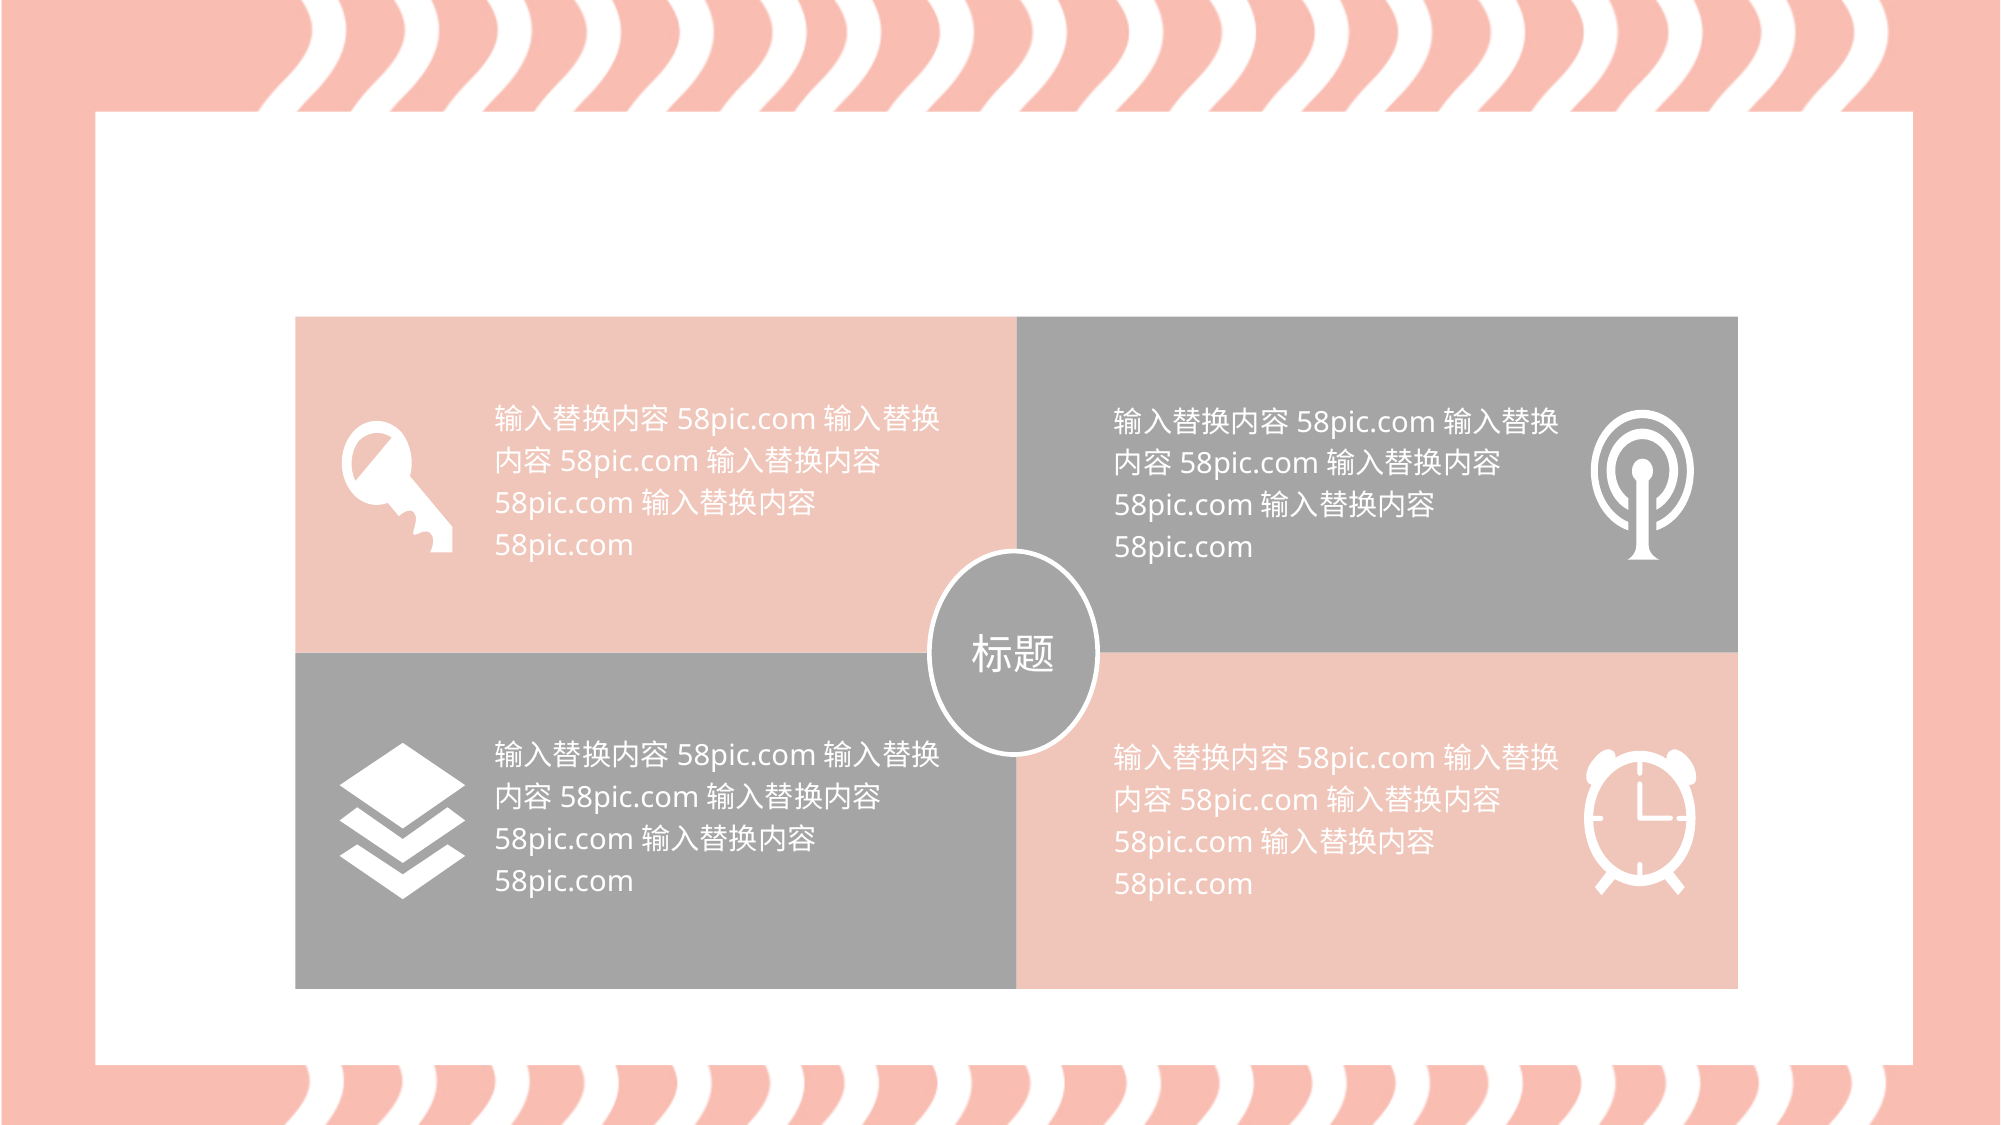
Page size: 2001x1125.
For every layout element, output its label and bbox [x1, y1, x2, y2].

text_box [295, 316, 1739, 990]
picture [3, 0, 1999, 1125]
